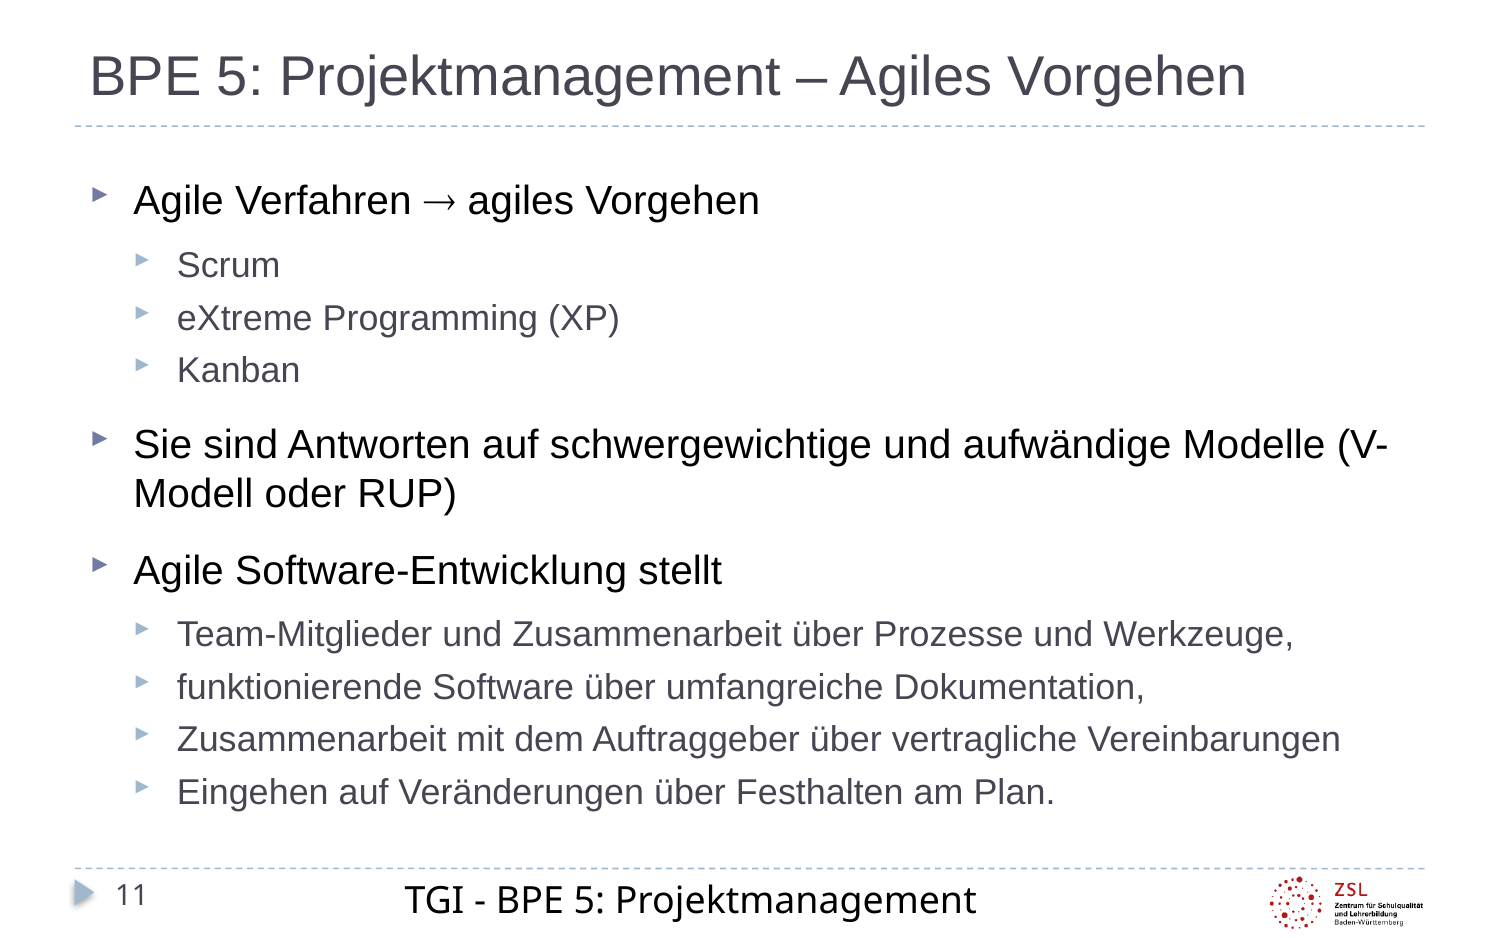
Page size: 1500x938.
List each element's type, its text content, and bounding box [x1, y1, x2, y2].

title BPE 5: Projektmanagement – Agiles Vorgehen [75, 31, 1425, 115]
picture [1269, 875, 1424, 930]
footer TGI - BPE 5: Projektmanagement [336, 868, 1046, 919]
slide_number 11 [100, 868, 336, 919]
list Agile Verfahren  agiles Vorgehen Scrum eXtreme Programming (XP) Kanban Sie sind Antworten auf schwergewichtige und aufwändige Modelle (V-Modell oder RUP) Agile Software-Entwicklung stellt Team-Mitglieder und Zusammenarbeit über Prozesse und Werkzeuge, funktionierende Software über umfangreiche Dokumentation, Zusammenarbeit mit dem Auftraggeber über vertragliche Vereinbarungen Eingehen auf Veränderungen über Festhalten am Plan. [75, 166, 1471, 824]
